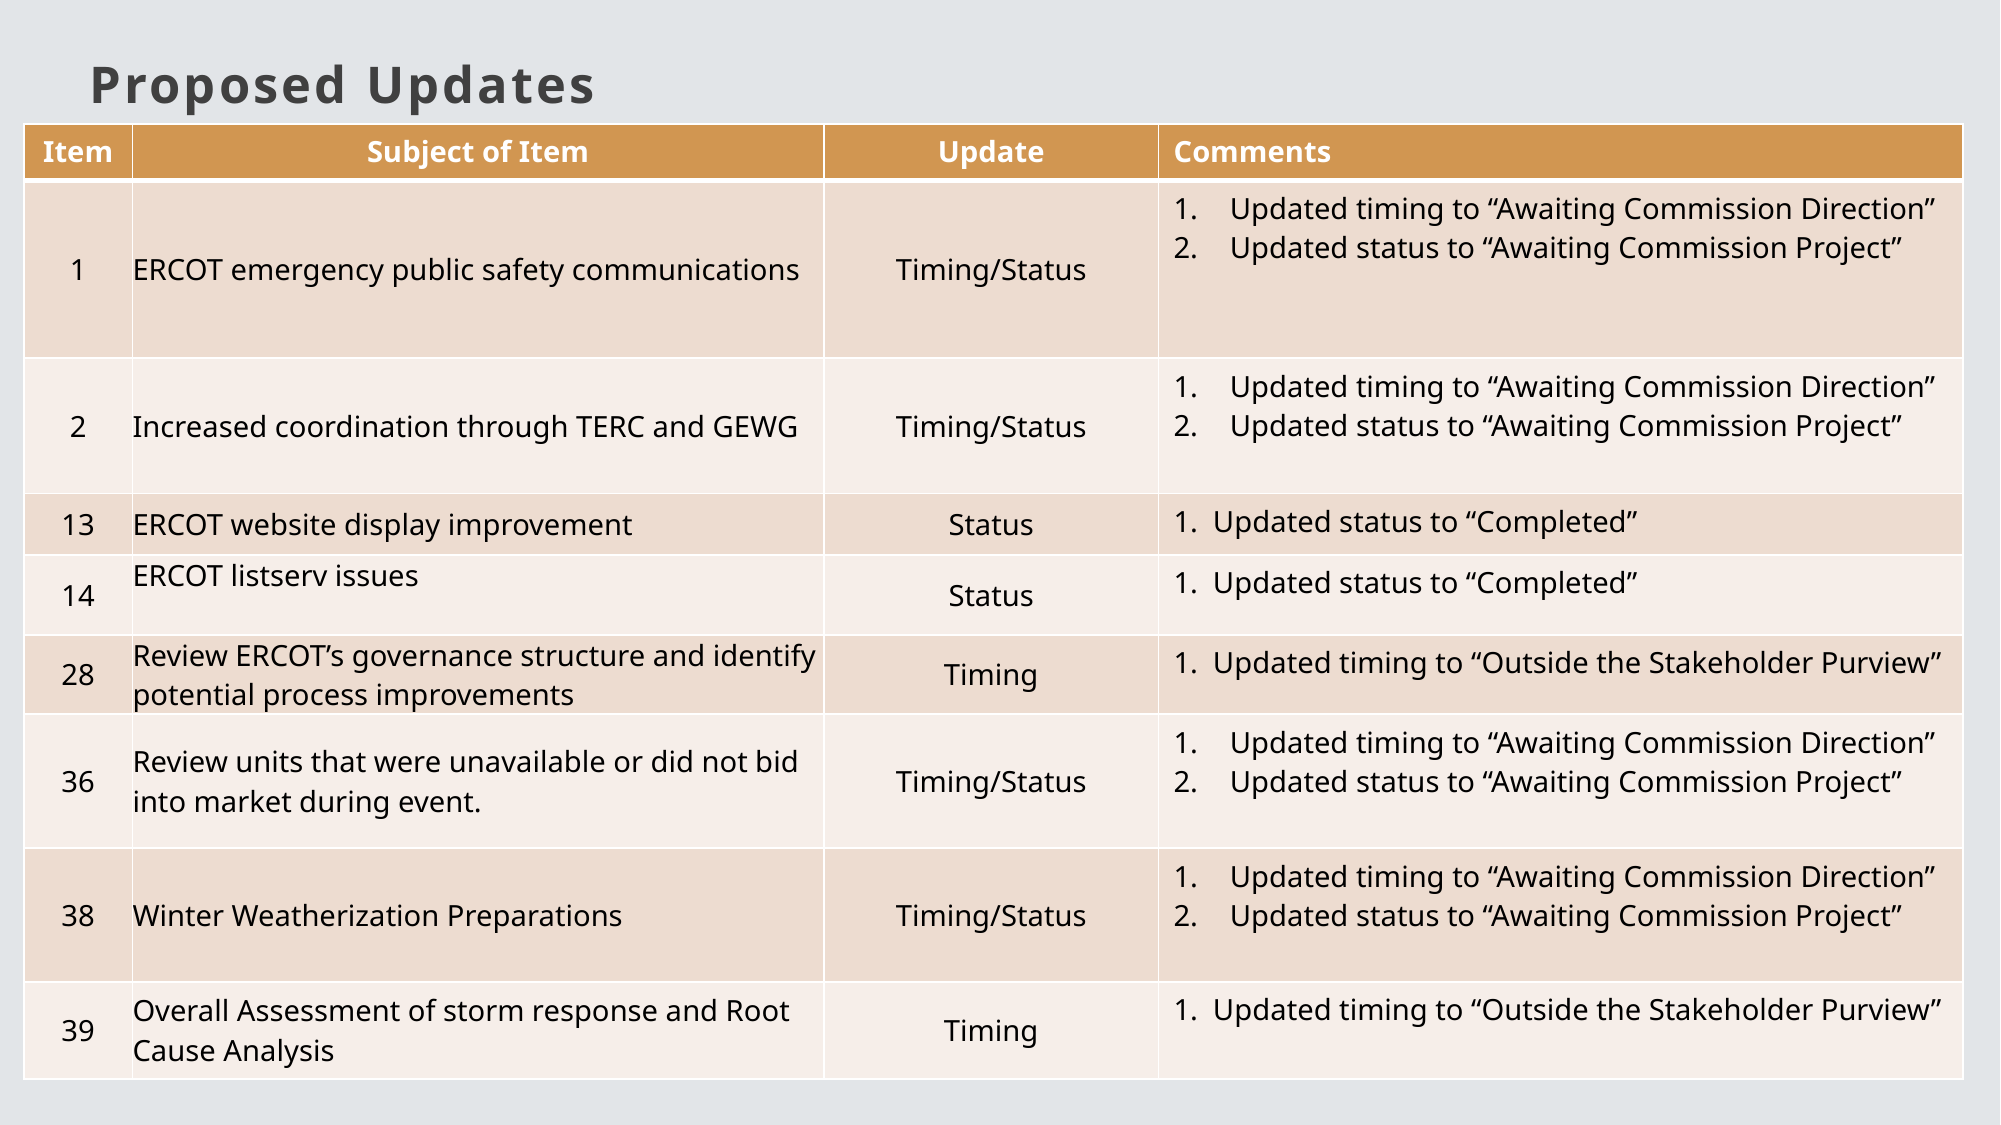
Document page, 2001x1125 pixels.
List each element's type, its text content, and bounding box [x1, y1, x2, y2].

table_cell 13 [25, 494, 132, 554]
table_cell ERCOT listserv issues [133, 556, 823, 634]
table_cell Timing [825, 636, 1158, 713]
table_cell 1. Updated timing to “Outside the Stakeholder Purview” [1159, 636, 1962, 713]
table_cell 1 [25, 183, 132, 357]
table_cell 36 [25, 715, 132, 847]
table_cell 14 [25, 556, 132, 634]
table_header Update [825, 125, 1158, 178]
table_cell Timing/Status [825, 183, 1158, 357]
table_cell 1. Updated status to “Completed” [1159, 556, 1962, 634]
table_cell Timing/Status [825, 715, 1158, 847]
table_cell Updated timing to “Awaiting Commission Direction” Updated status to “Awaiting Commission Project” [1159, 849, 1962, 981]
table_cell Status [825, 556, 1158, 634]
table_cell Winter Weatherization Preparations [133, 849, 823, 981]
title Proposed Updates [71, 16, 1907, 123]
table_cell Timing/Status [825, 849, 1158, 981]
table_cell ERCOT website display improvement [133, 494, 823, 554]
table_cell 1. Updated status to “Completed” [1159, 494, 1962, 554]
table_cell Review units that were unavailable or did not bid into market during event. [133, 715, 823, 847]
table_cell Timing [825, 983, 1158, 1078]
table_cell 38 [25, 849, 132, 981]
table_header Item [25, 125, 132, 178]
table_cell 1. Updated timing to “Outside the Stakeholder Purview” [1159, 983, 1962, 1078]
table_header Subject of Item [133, 125, 823, 178]
table_cell 28 [25, 636, 132, 713]
table_cell Timing/Status [825, 359, 1158, 493]
table_cell Status [825, 494, 1158, 554]
table_cell Overall Assessment of storm response and Root Cause Analysis [133, 983, 823, 1078]
table_cell 39 [25, 983, 132, 1078]
table_cell Updated timing to “Awaiting Commission Direction” Updated status to “Awaiting Commission Project” [1159, 183, 1962, 357]
table_cell 2 [25, 359, 132, 493]
table_cell ERCOT emergency public safety communications [133, 183, 823, 357]
table_cell Review ERCOT’s governance structure and identify potential process improvements [133, 636, 823, 713]
table_cell Increased coordination through TERC and GEWG [133, 359, 823, 493]
table_cell Updated timing to “Awaiting Commission Direction” Updated status to “Awaiting Commission Project” [1159, 715, 1962, 847]
table_header Comments [1159, 125, 1962, 178]
table_cell Updated timing to “Awaiting Commission Direction” Updated status to “Awaiting Commission Project” [1159, 359, 1962, 493]
